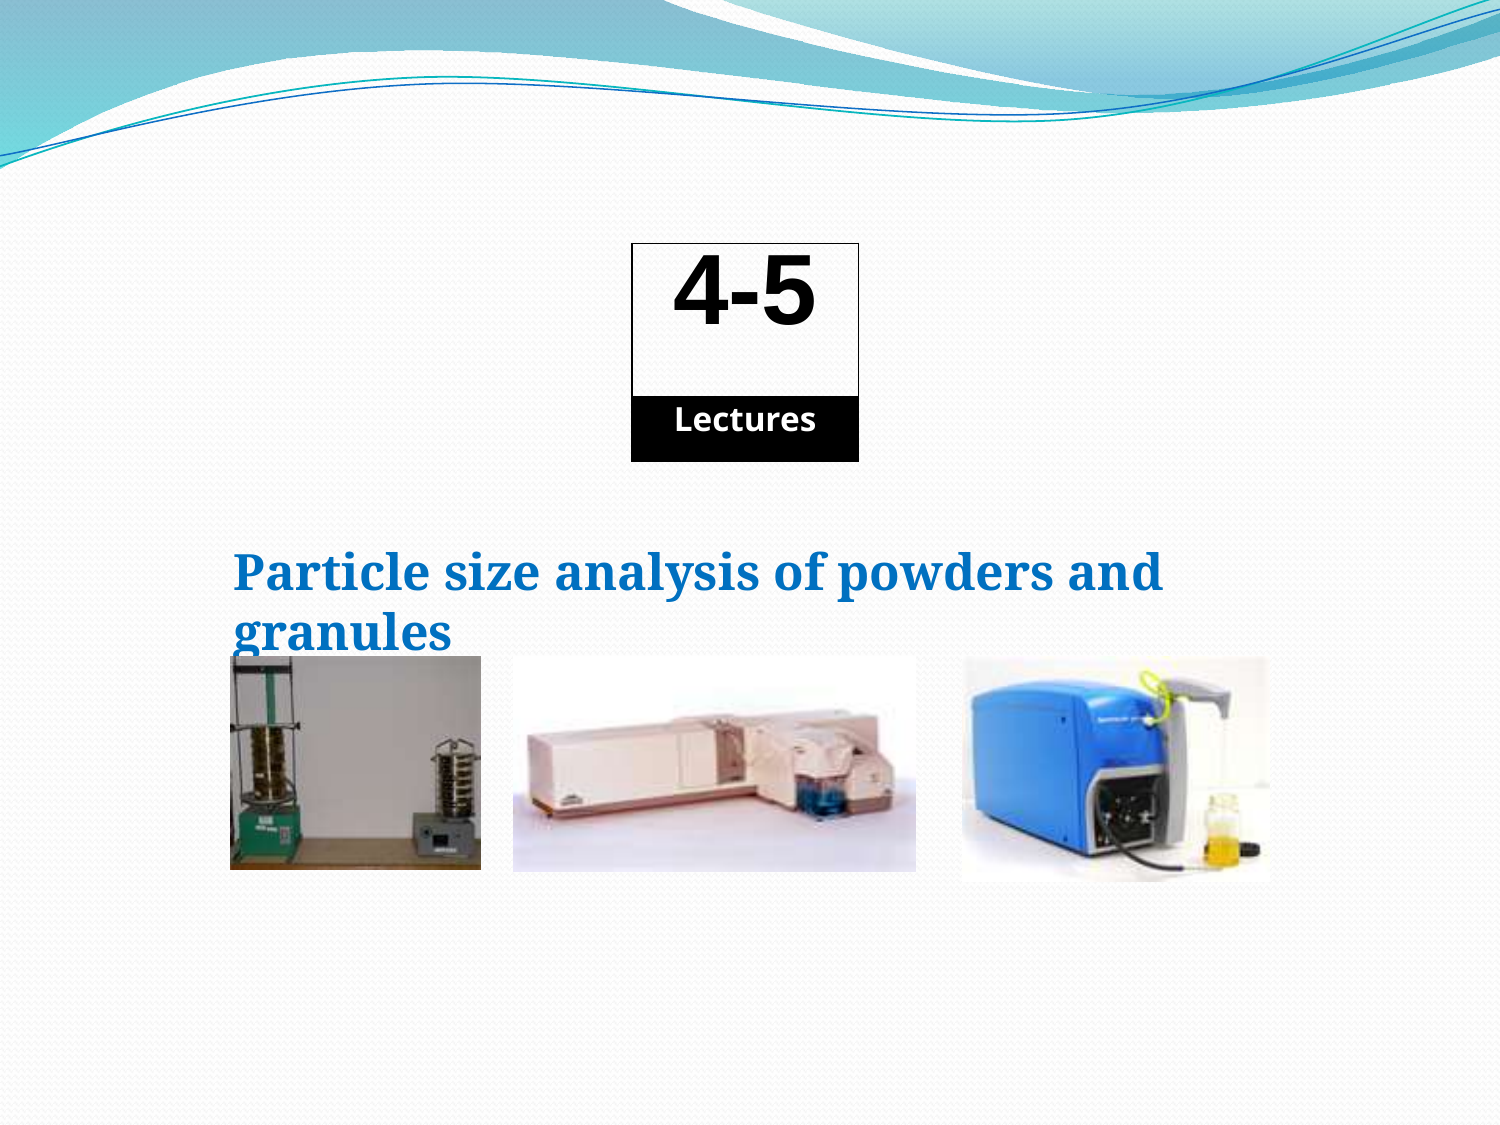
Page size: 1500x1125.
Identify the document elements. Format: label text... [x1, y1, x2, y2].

text_box Particle size analysis of powders and granules [218, 532, 1365, 668]
table_header 4-5 [633, 244, 858, 396]
picture [229, 656, 481, 870]
picture [513, 656, 916, 872]
table_cell Lectures [633, 398, 858, 460]
picture [962, 656, 1270, 882]
